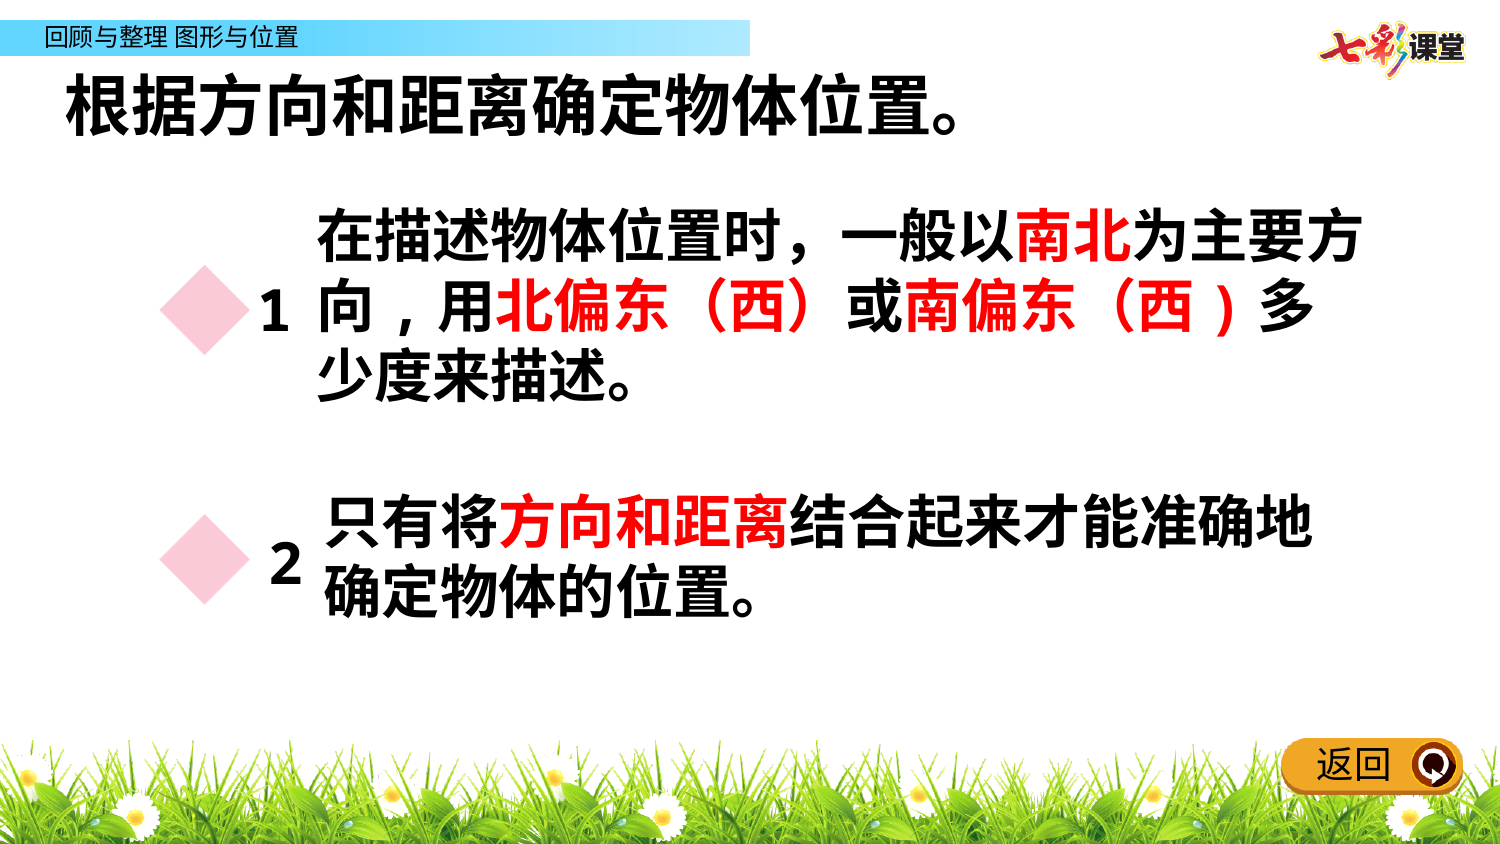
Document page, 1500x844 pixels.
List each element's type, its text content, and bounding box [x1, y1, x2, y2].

picture [0, 740, 1500, 844]
text_box 根据方向和距离确定物体位置。 [53, 57, 1105, 150]
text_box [1281, 733, 1464, 795]
text_box 只有将方向和距离结合起来才能准确地确定物体的位置。 [308, 477, 1337, 633]
picture [1316, 20, 1468, 80]
text_box 在描述物体位置时，一般以南北为主要方向,用北偏东（西）或南偏东（西)多少度来描述。 [301, 191, 1384, 417]
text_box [159, 506, 381, 617]
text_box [159, 253, 369, 364]
